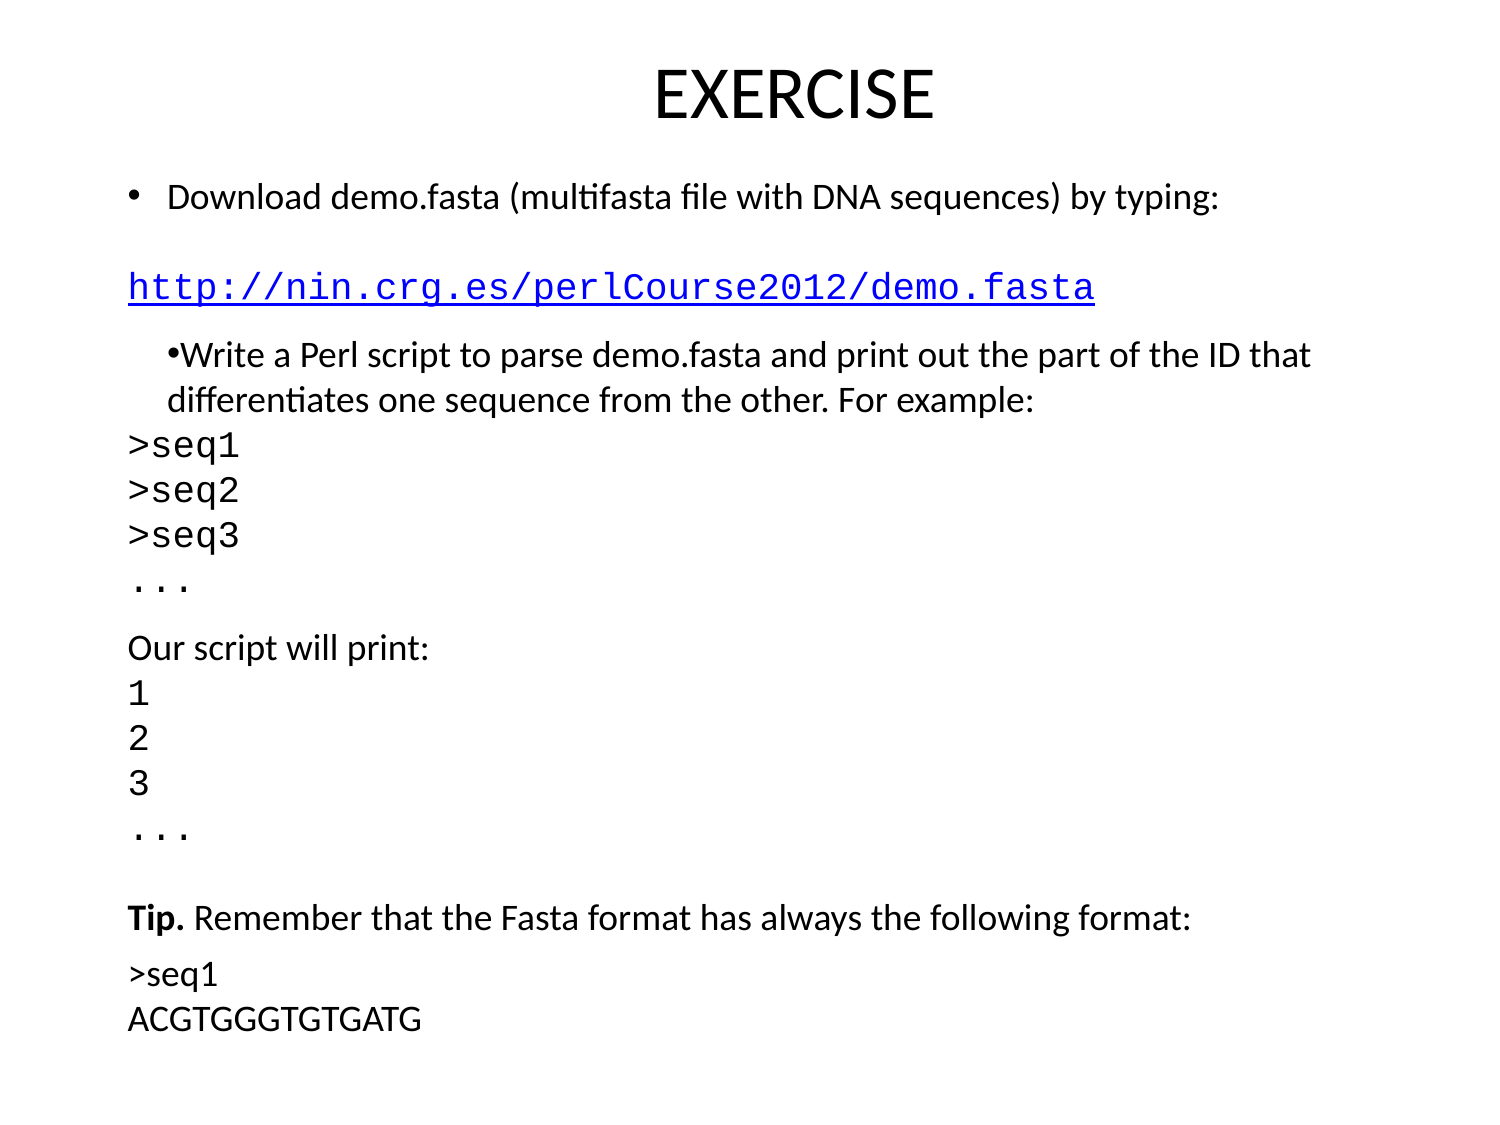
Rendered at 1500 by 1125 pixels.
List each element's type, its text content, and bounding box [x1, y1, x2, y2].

text_box EXERCISE [590, 37, 1000, 142]
text_box Download demo.fasta (multifasta file with DNA sequences) by typing: http://nin.crg.es/perlCourse2012/demo.fasta Write a Perl script to parse demo.fasta and print out the part of the ID that differentiates one sequence from the other. For example: >seq1 >seq2 >seq3 ... Our script will print: 1 2 3 ... Tip. Remember that the Fasta format has always the following format: >seq1 ACGTGGGTGTGATG [114, 165, 1397, 1051]
